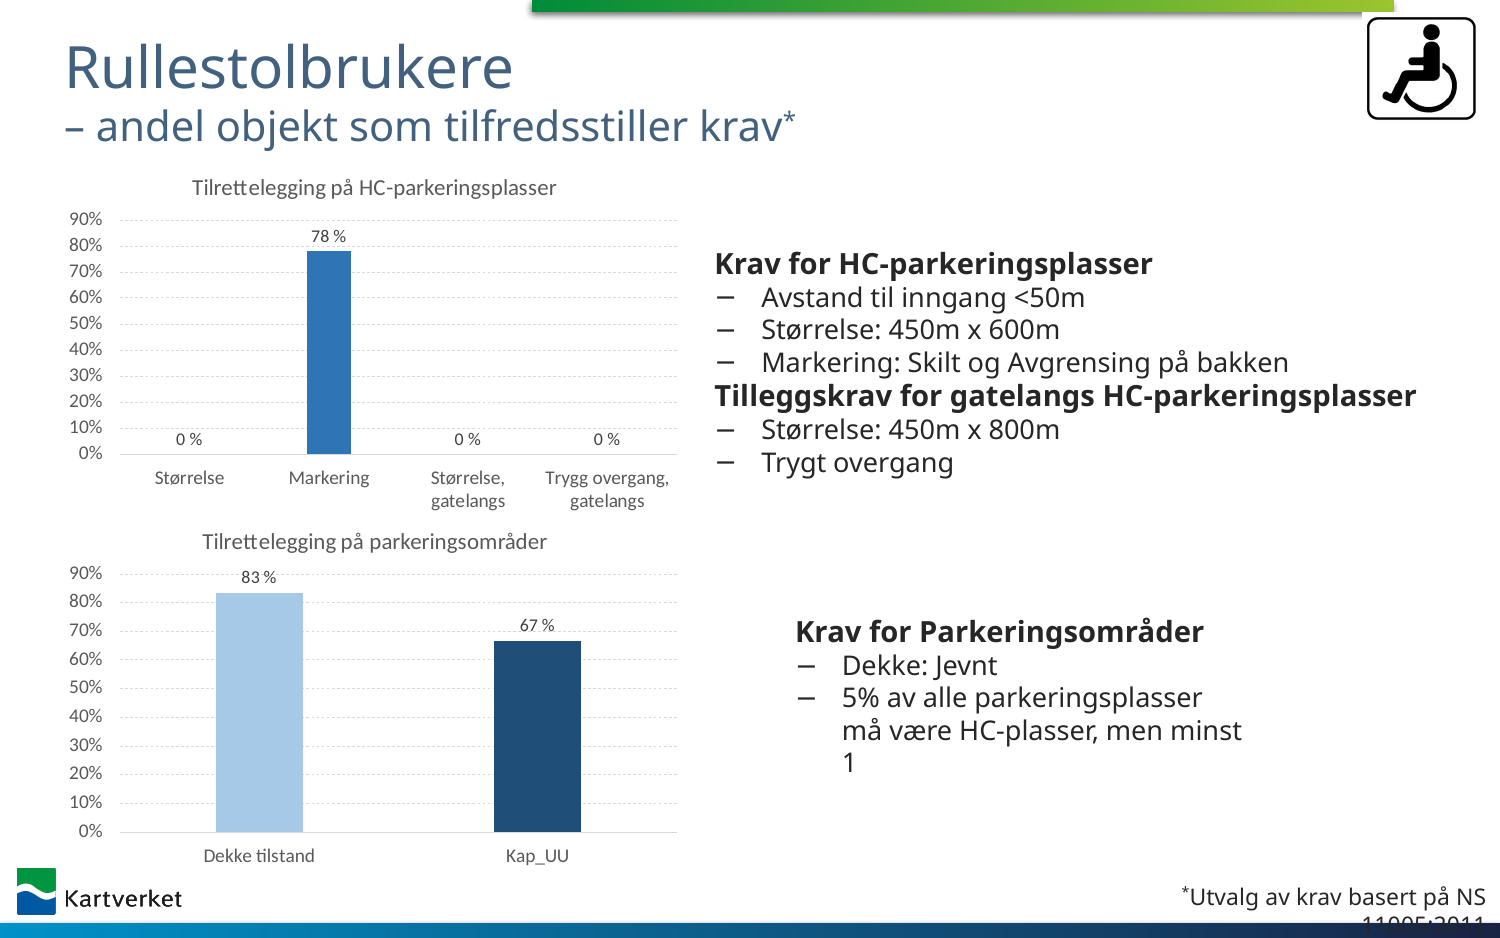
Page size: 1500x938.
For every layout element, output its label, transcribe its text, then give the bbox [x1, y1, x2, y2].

picture [62, 520, 688, 874]
text_box Rullestolbrukere – andel objekt som tilfredsstiller krav* [49, 25, 1431, 158]
picture [62, 166, 688, 519]
text_box *Utvalg av krav basert på NS 11005:2011 [1068, 873, 1500, 938]
picture [1362, 12, 1481, 126]
text_box Krav for HC-parkeringsplasser Avstand til inngang <50m Størrelse: 450m x 600m Markering: Skilt og Avgrensing på bakken Tilleggskrav for gatelangs HC-parkeringsplasser Størrelse: 450m x 800m Trygt overgang [699, 237, 1433, 485]
text_box Krav for Parkeringsområder Dekke: Jevnt 5% av alle parkeringsplasser må være HC-plasser, men minst 1 [780, 605, 1261, 786]
